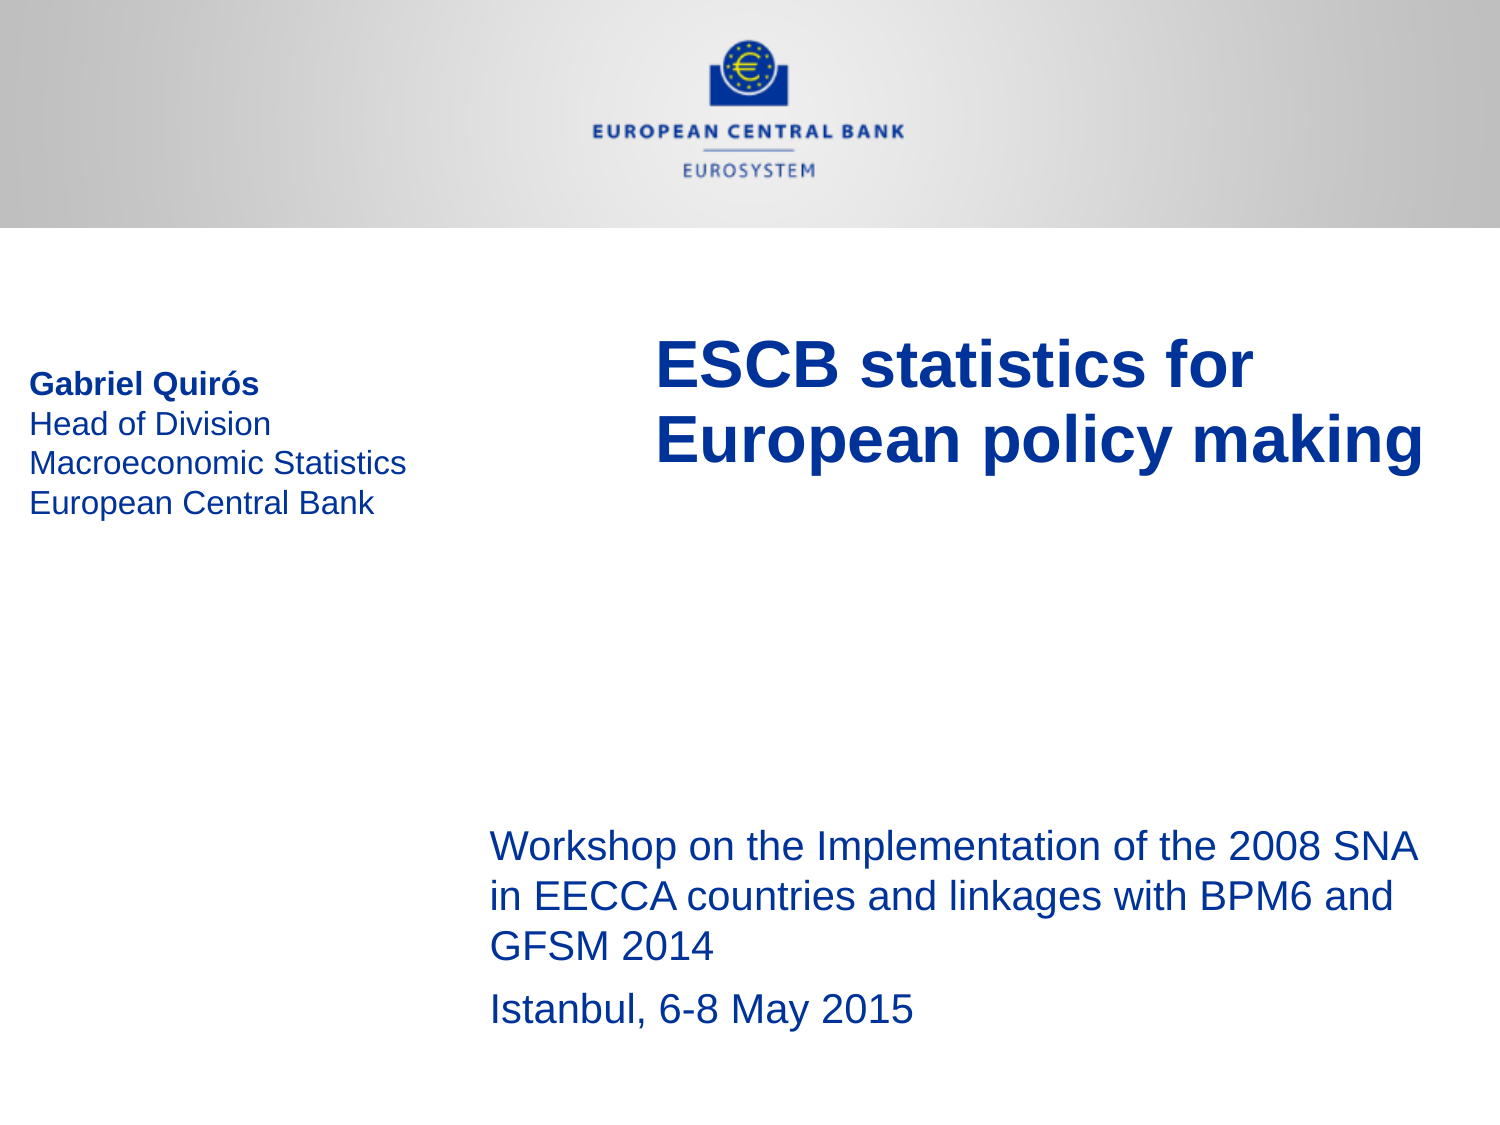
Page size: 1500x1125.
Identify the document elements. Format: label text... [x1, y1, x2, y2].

picture [0, 0, 1500, 228]
text_box Gabriel Quirós Head of Division Macroeconomic Statistics European Central Bank [29, 361, 561, 539]
text_box Workshop on the Implementation of the 2008 SNA in EECCA countries and linkages with BPM6 and GFSM 2014 Istanbul, 6-8 May 2015 [489, 822, 1465, 1032]
title ESCB statistics for European policy making [655, 326, 1446, 822]
